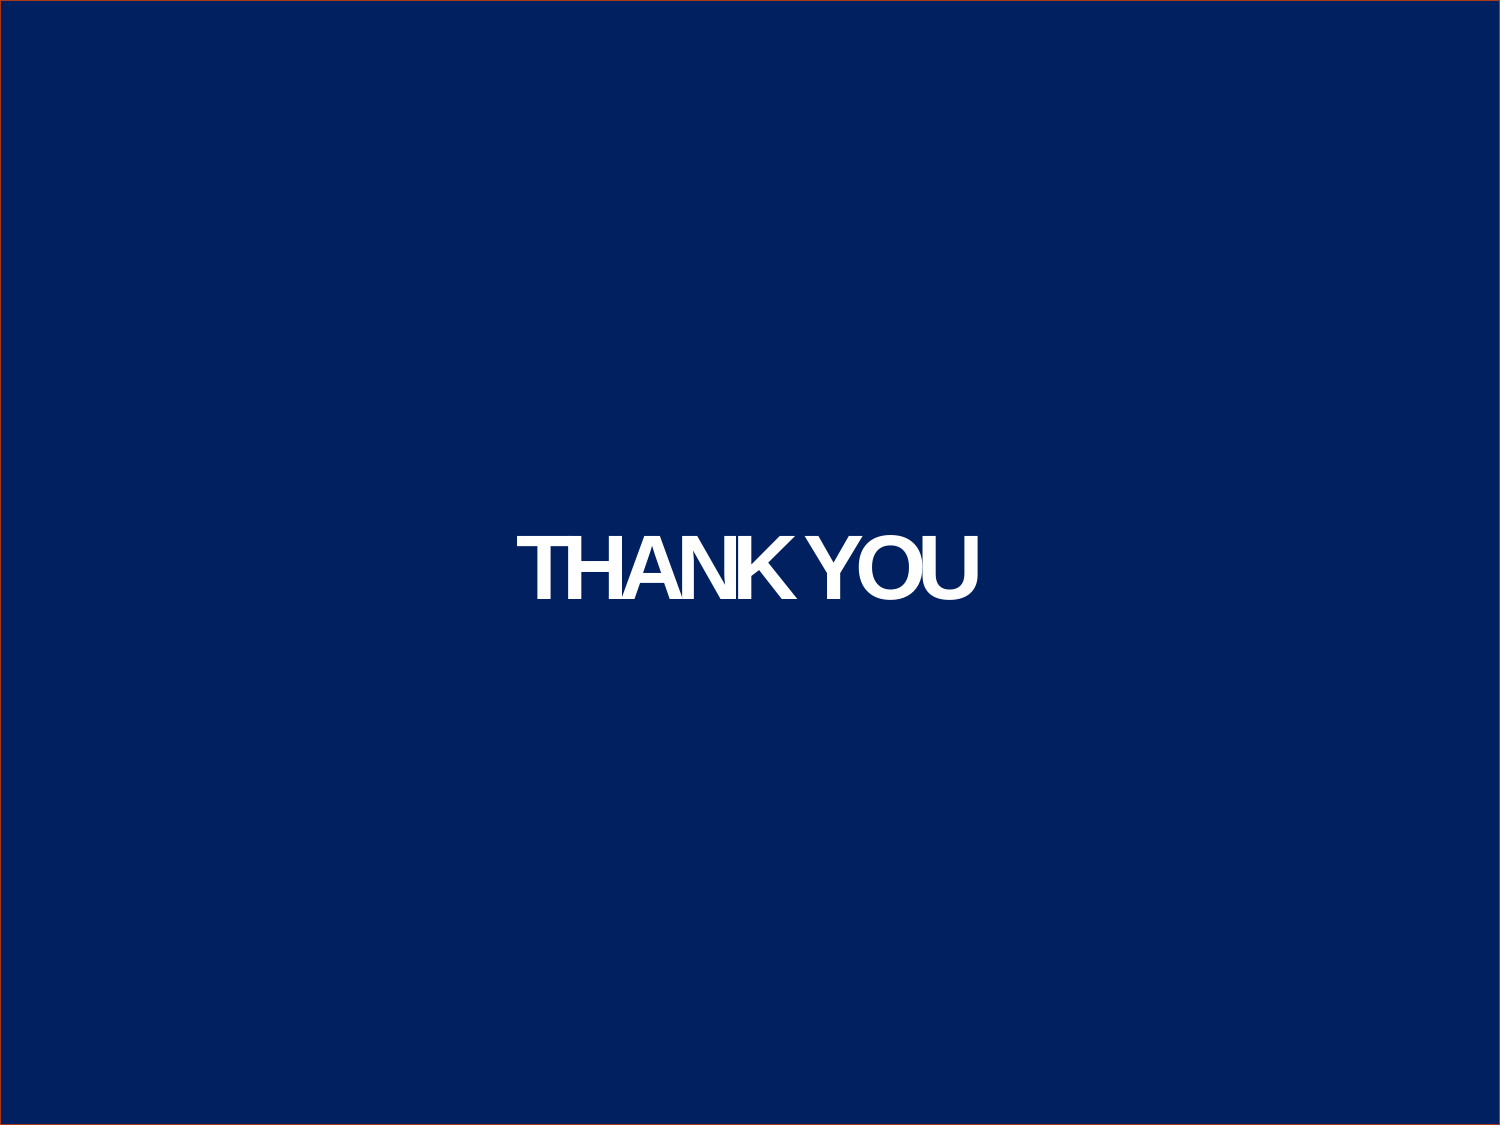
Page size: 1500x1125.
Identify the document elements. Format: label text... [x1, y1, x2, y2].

text_box THANK YOU [0, 0, 1500, 1125]
